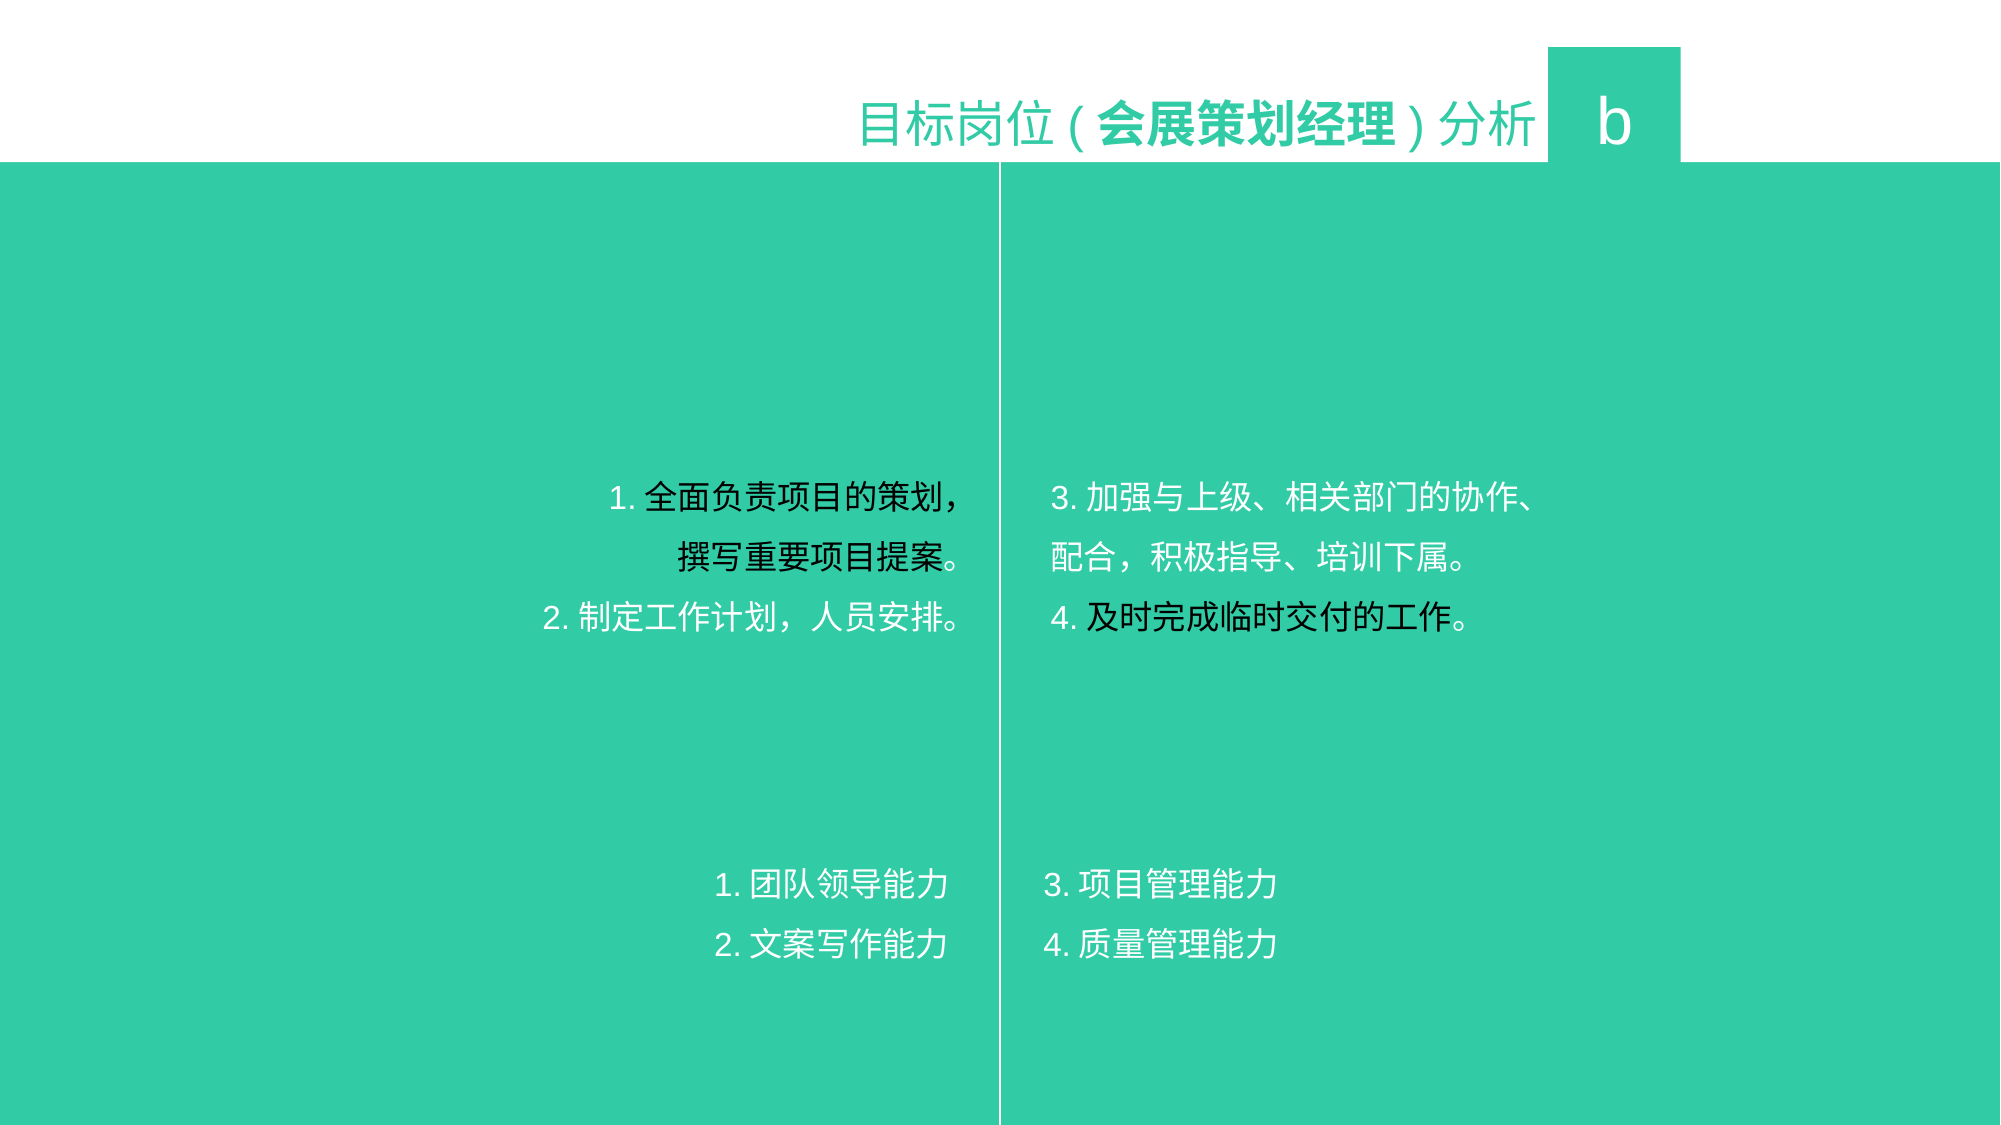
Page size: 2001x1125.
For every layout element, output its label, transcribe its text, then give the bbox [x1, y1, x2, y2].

text_box [1001, 0, 2000, 163]
text_box 1.团队领导能力 2.文案写作能力 [679, 836, 964, 971]
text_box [1548, 47, 1681, 180]
text_box 目标岗位(会展策划经理)分析 [1001, 84, 1548, 160]
text_box [0, 0, 999, 163]
text_box 1.全面负责项目的策划， 撰写重要项目提案。 2.制定工作计划，人员安排。 [505, 449, 992, 644]
text_box 3.项目管理能力 4.质量管理能力 [1001, 836, 1294, 971]
text_box 3.加强与上级、相关部门的协作、配合，积极指导、培训下属。 4.及时完成临时交付的工作。 [1035, 449, 1535, 644]
text_box 3.项目管理能力 4.质量管理能力 [992, 836, 999, 971]
text_box 目标岗位(会展策划经理)分析 [840, 84, 999, 160]
